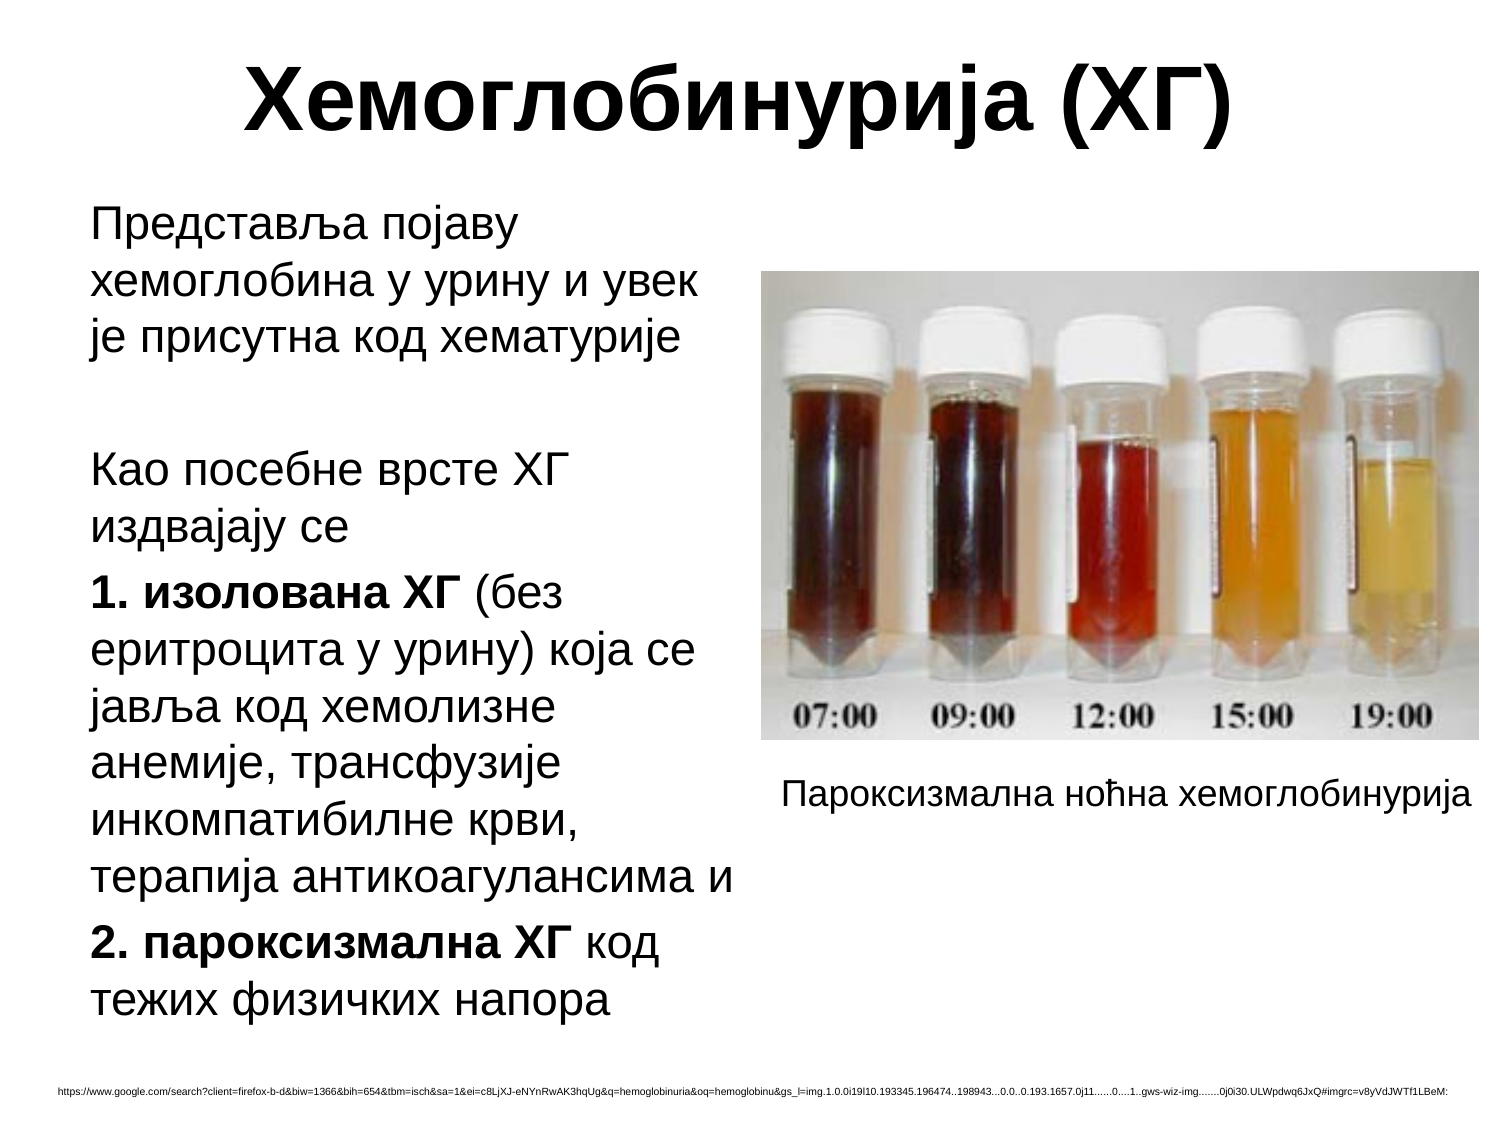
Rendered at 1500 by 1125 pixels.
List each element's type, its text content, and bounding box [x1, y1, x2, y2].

text_box https://www.google.com/search?client=firefox-b-d&biw=1366&bih=654&tbm=isch&sa=1&ei=c8LjXJ-eNYnRwAK3hqUg&q=hemoglobinuria&oq=hemoglobinu&gs_l=img.1.0.0i19l10.193345.196474..198943...0.0..0.193.1657.0j11......0....1..gws-wiz-img.......0j0i30.ULWpdwq6JxQ#imgrc=v8yVdJWTf1LBeM: [43, 1078, 1468, 1106]
picture [761, 271, 1480, 740]
text_box Пароксизмална ноћна хемоглобинурија [766, 761, 1487, 822]
title Хемоглобинурија (ХГ) [76, 0, 1427, 188]
list Представља појаву хемоглобина у урину и увек је присутна код хематурије Као посебне врсте ХГ издвајају се 1. изолована ХГ (без еритроцита у урину) која се јавља код хемолизне анемије, трансфузије инкомпатибилне крви, терапија антикоагулансима и 2. пароксизмална ХГ код тежих физичких напора [75, 184, 750, 1078]
